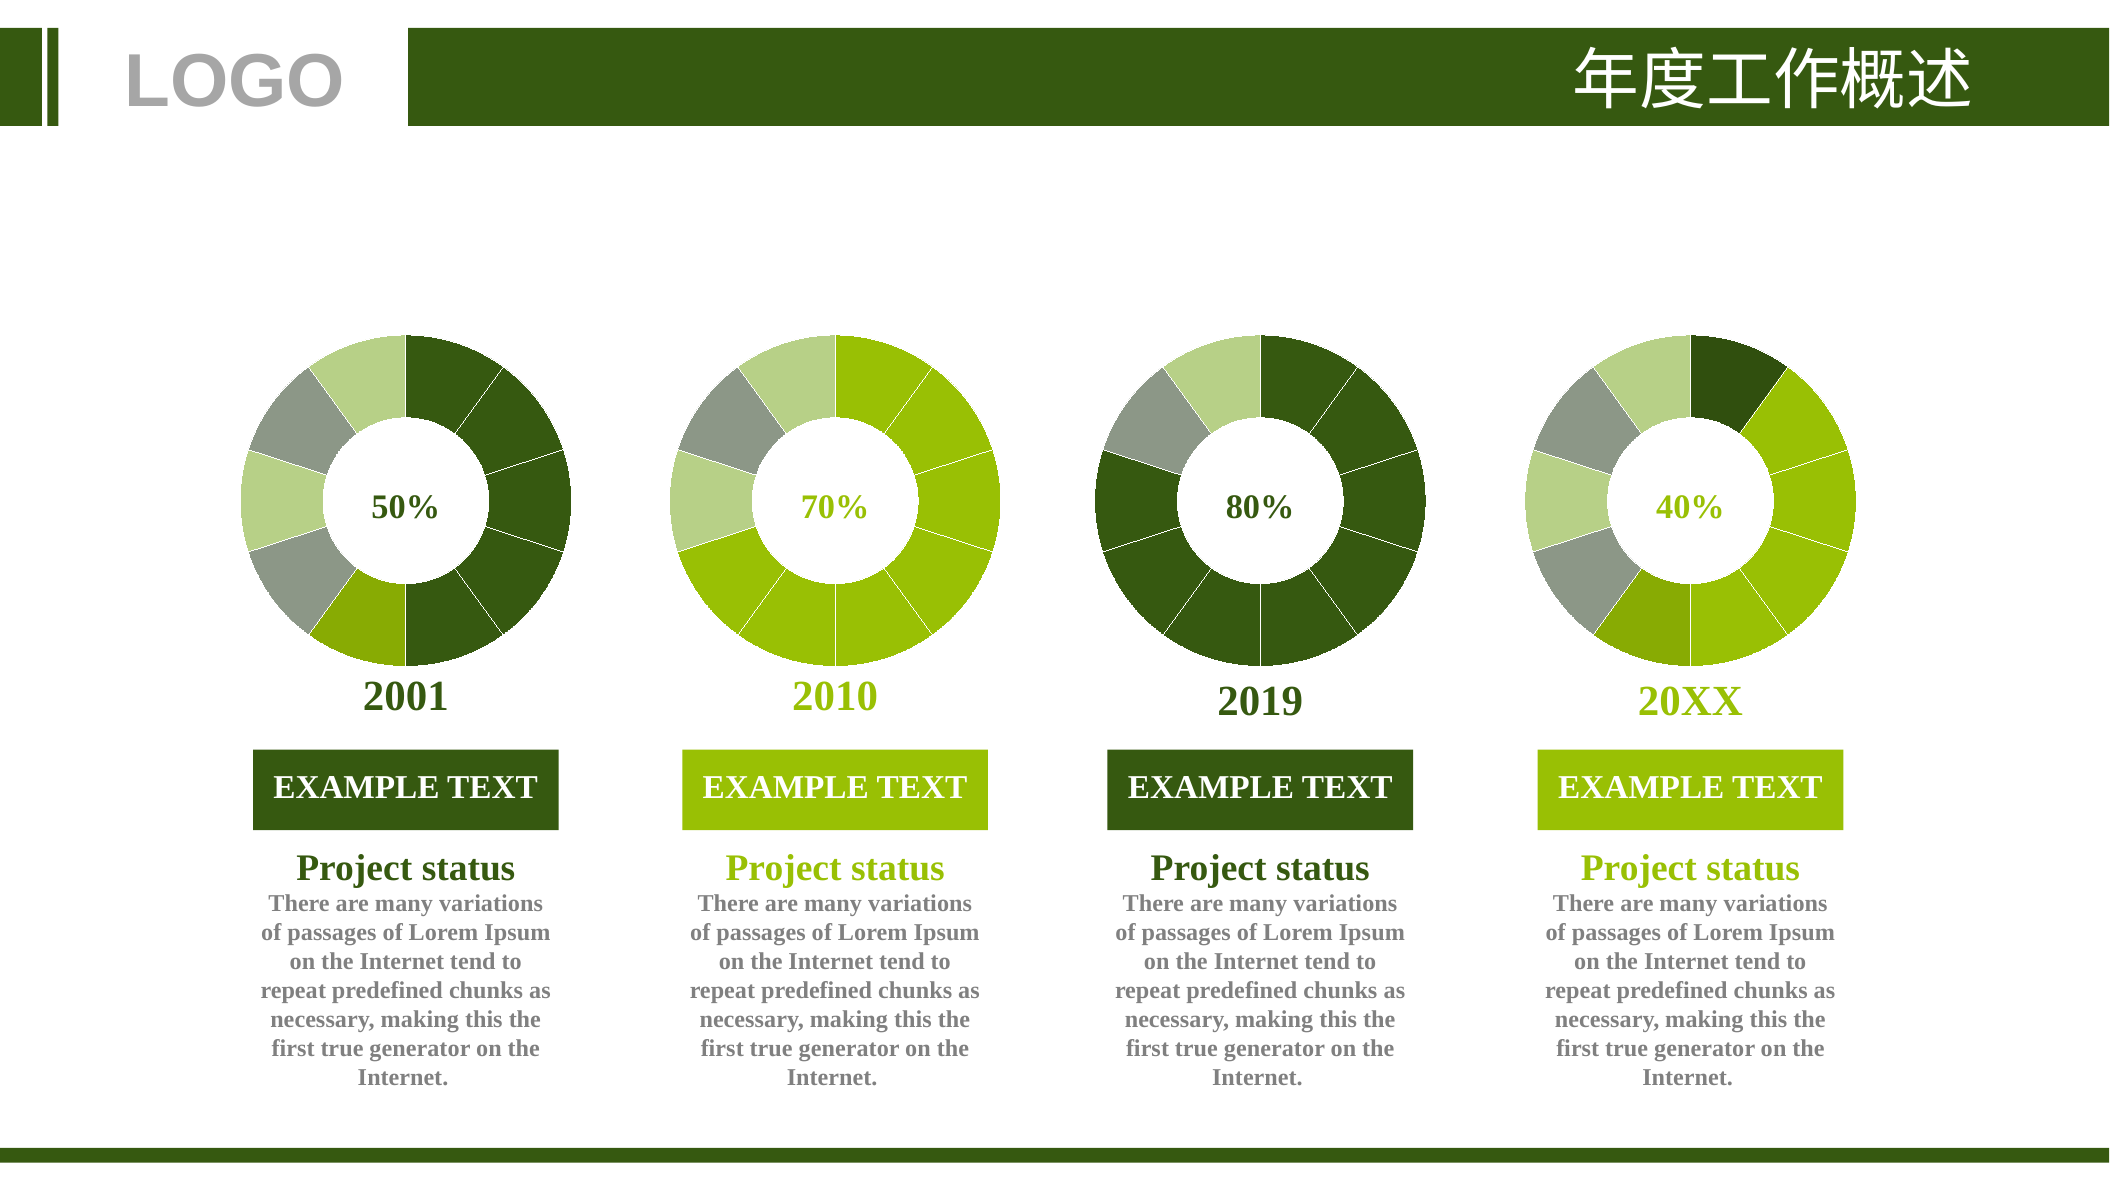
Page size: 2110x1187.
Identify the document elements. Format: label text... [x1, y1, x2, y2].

text_box [0, 1147, 2110, 1164]
text_box [0, 27, 43, 127]
chart [1087, 317, 1434, 684]
text_box [407, 27, 2110, 127]
text_box 2001 [362, 684, 449, 719]
text_box Project status There are many variations of passages of Lorem Ipsum on the Internet tend to repeat predefined chunks as necessary, making this the first true generator on the Internet. [245, 835, 567, 1098]
chart [1517, 317, 1864, 684]
text_box Project status There are many variations of passages of Lorem Ipsum on the Internet tend to repeat predefined chunks as necessary, making this the first true generator on the Internet. [674, 835, 996, 1098]
text_box 20XX [1637, 684, 1744, 725]
text_box [46, 27, 59, 127]
text_box Project status There are many variations of passages of Lorem Ipsum on the Internet tend to repeat predefined chunks as necessary, making this the first true generator on the Internet. [1530, 835, 1852, 1098]
text_box 2010 [791, 684, 879, 719]
chart [662, 317, 1008, 684]
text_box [252, 749, 560, 831]
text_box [682, 749, 988, 831]
chart [233, 317, 579, 684]
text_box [1537, 749, 1844, 831]
text_box 年度工作概述 [1557, 28, 1989, 124]
text_box LOGO [78, 31, 391, 122]
text_box 2019 [1217, 684, 1304, 725]
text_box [1107, 749, 1414, 831]
text_box Project status There are many variations of passages of Lorem Ipsum on the Internet tend to repeat predefined chunks as necessary, making this the first true generator on the Internet. [1099, 835, 1421, 1098]
